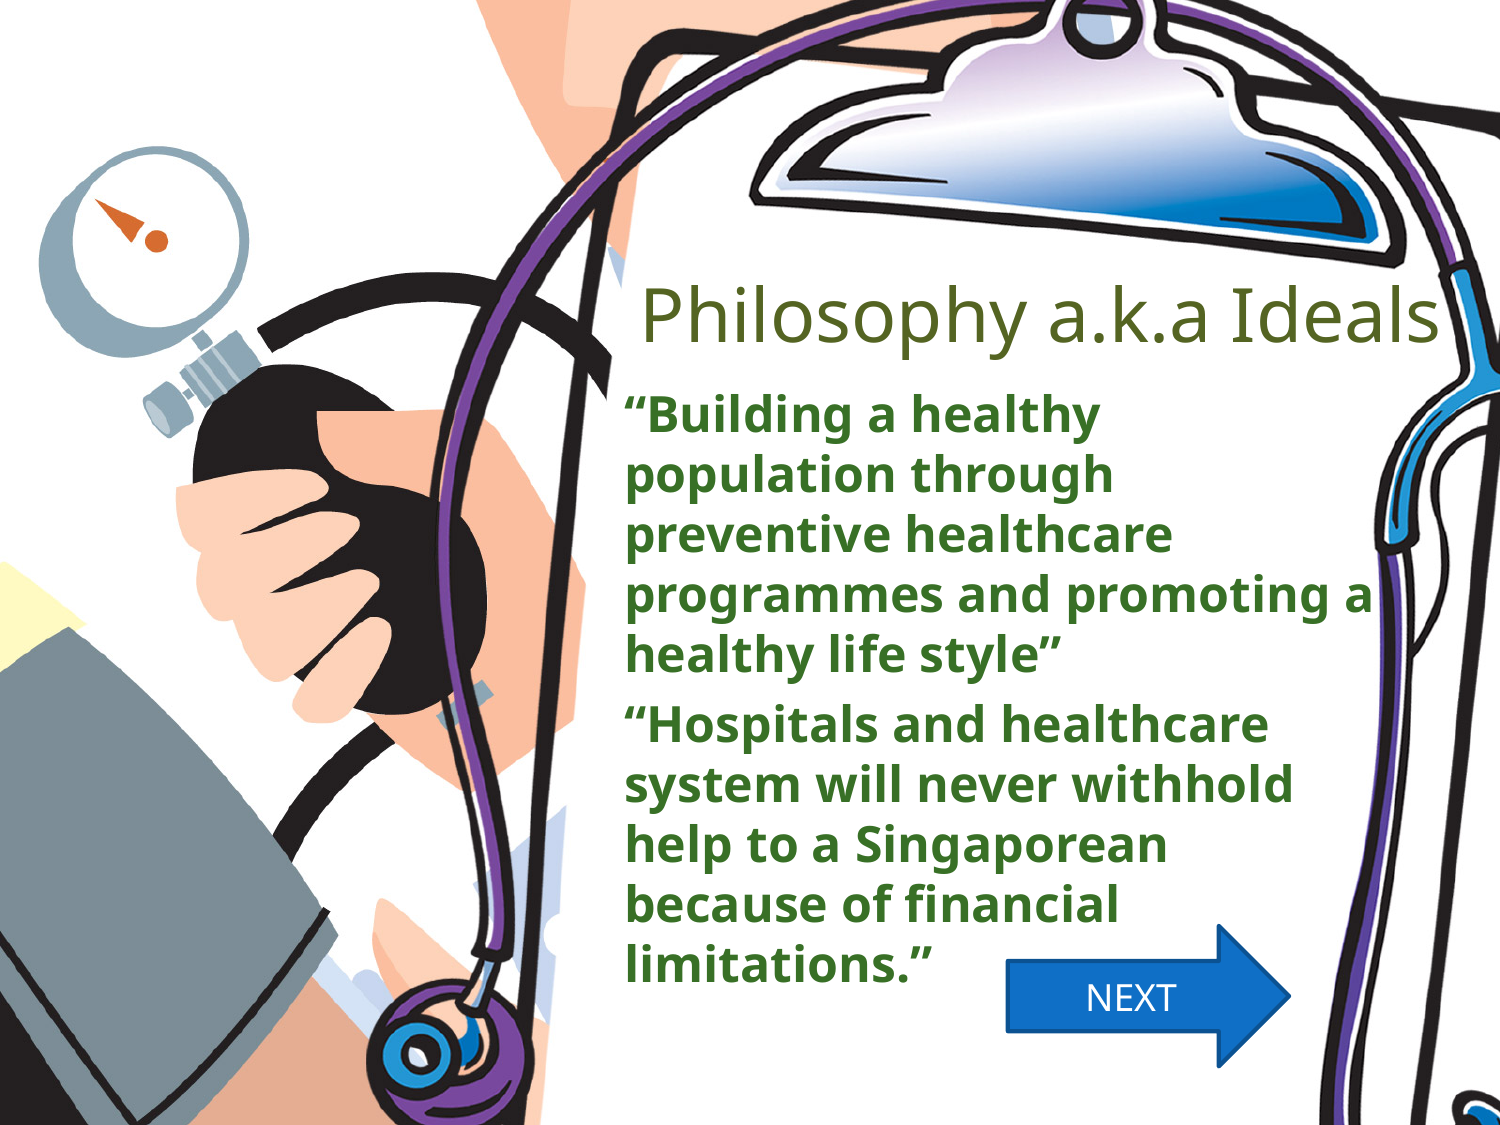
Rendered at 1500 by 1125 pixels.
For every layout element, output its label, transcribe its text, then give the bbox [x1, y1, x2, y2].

text_box NEXT [1005, 923, 1292, 1069]
picture [0, 0, 1500, 1125]
title Philosophy a.k.a Ideals [624, 274, 1500, 351]
text_box “Building a healthy population through preventive healthcare programmes and promoting a healthy life style” “Hospitals and healthcare system will never withhold help to a Singaporean because of financial limitations.” [609, 375, 1391, 1025]
